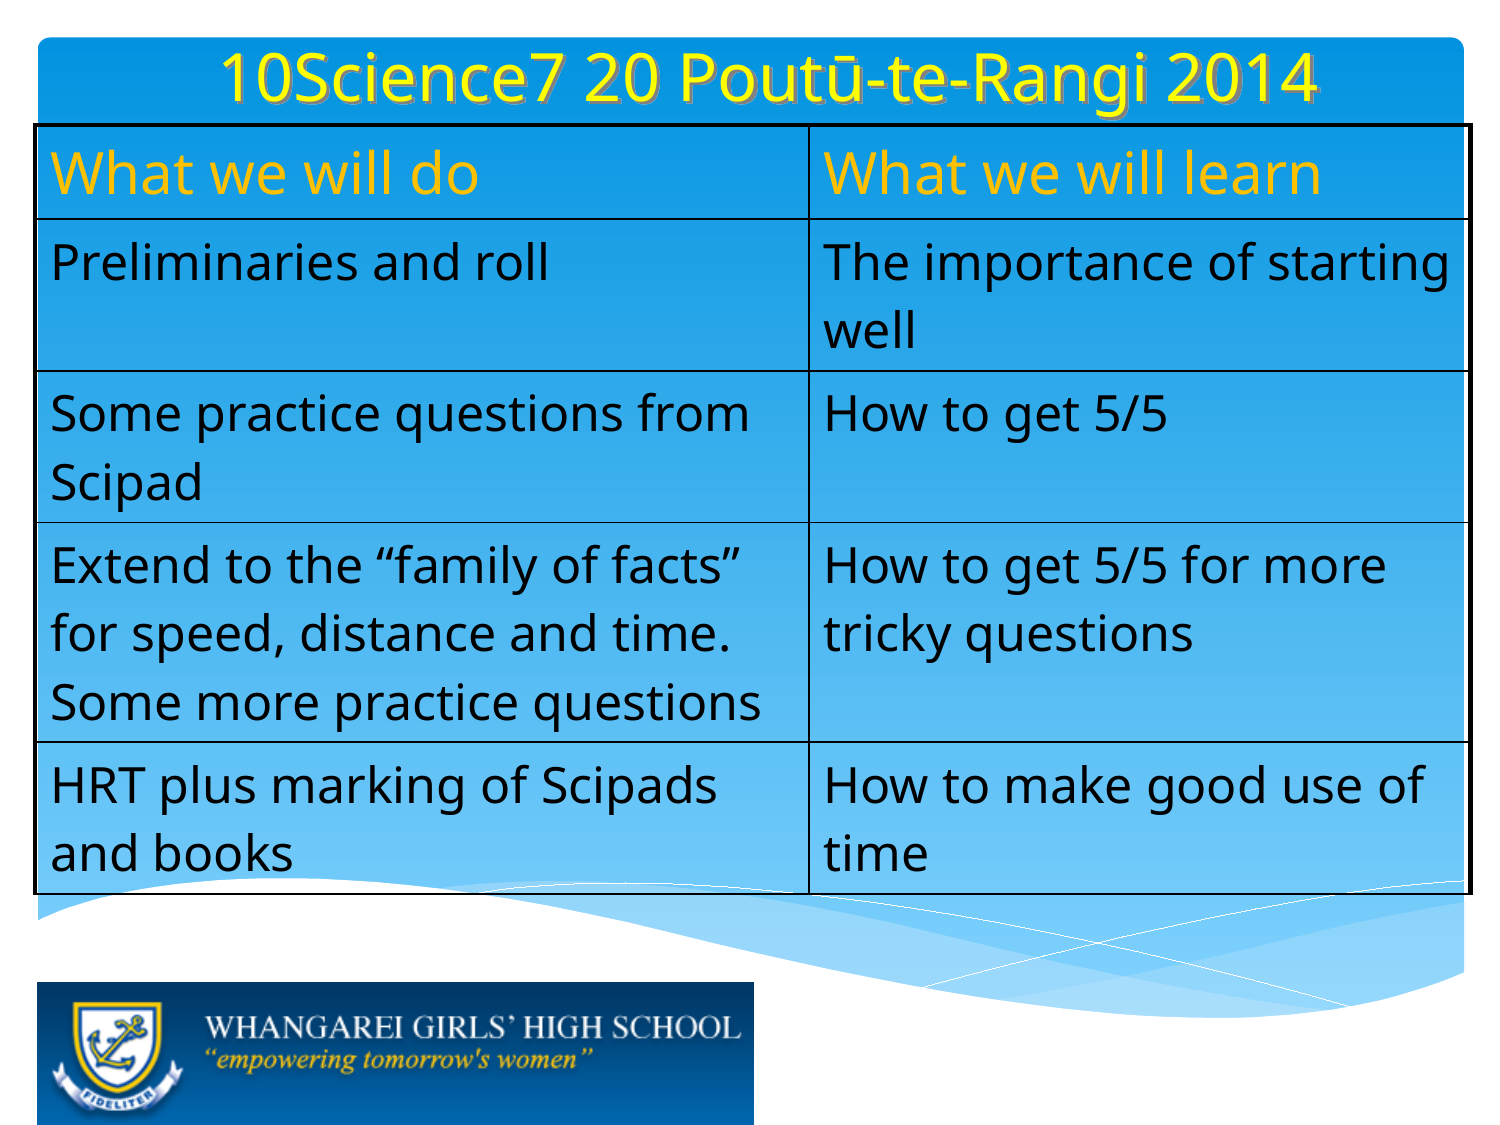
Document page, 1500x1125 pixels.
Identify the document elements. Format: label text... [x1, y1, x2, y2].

table_cell How to get 5/5 for more tricky questions [810, 523, 1468, 741]
table_cell How to make good use of time [810, 743, 1468, 893]
table_cell The importance of starting well [810, 220, 1468, 370]
picture [37, 982, 754, 1125]
table_cell HRT plus marking of Scipads and books [37, 743, 808, 893]
table_cell Preliminaries and roll [37, 220, 808, 370]
table_cell How to get 5/5 [810, 372, 1468, 522]
table_header What we will learn [810, 127, 1468, 218]
text_box 10Science7 20 Poutū-te-Rangi 2014 [162, 24, 1375, 123]
table_cell Extend to the “family of facts” for speed, distance and time. Some more practice questions [37, 523, 808, 741]
table_header What we will do [37, 127, 808, 218]
table_cell Some practice questions from Scipad [37, 372, 808, 522]
